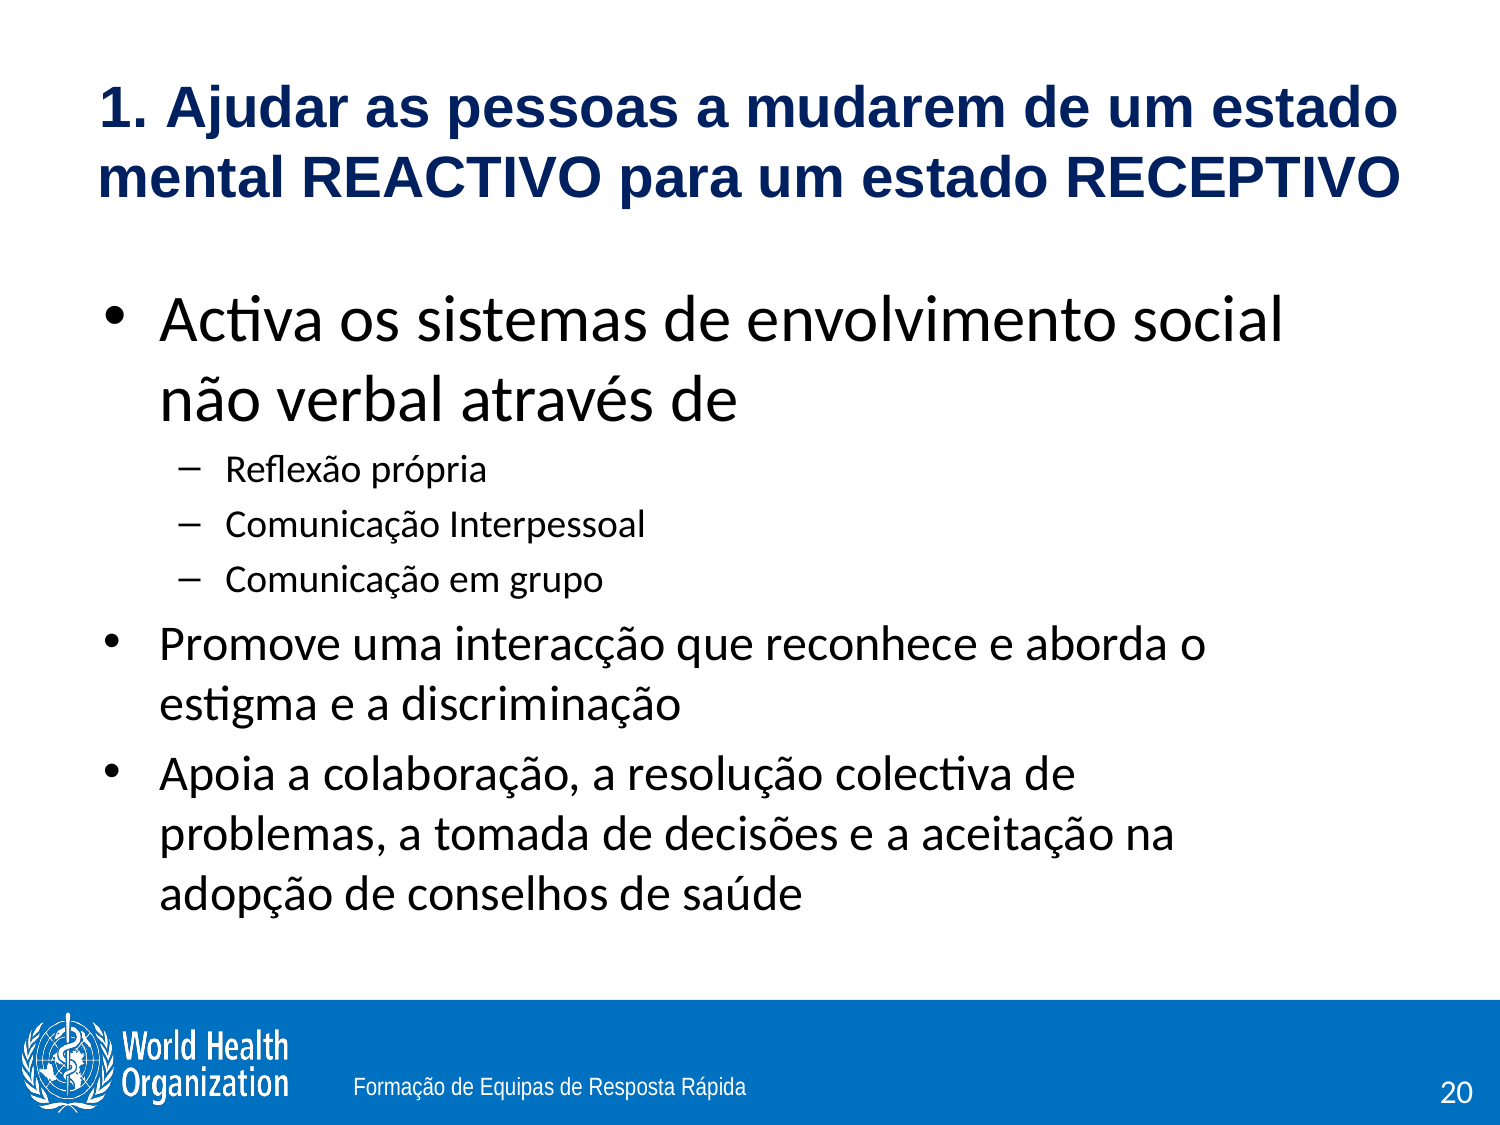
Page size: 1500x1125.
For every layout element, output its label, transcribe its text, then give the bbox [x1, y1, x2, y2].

title 1. Ajudar as pessoas a mudarem de um estado mental REACTIVO para um estado RECEPTIVO [75, 45, 1425, 233]
picture [21, 1012, 288, 1113]
list Activa os sistemas de envolvimento social não verbal através de Reflexão própria Comunicação Interpessoal Comunicação em grupo Promove uma interacção que reconhece e aborda o estigma e a discriminação Apoia a colaboração, a resolução colectiva de problemas, a tomada de decisões e a aceitação na adopção de conselhos de saúde [88, 267, 1317, 1010]
